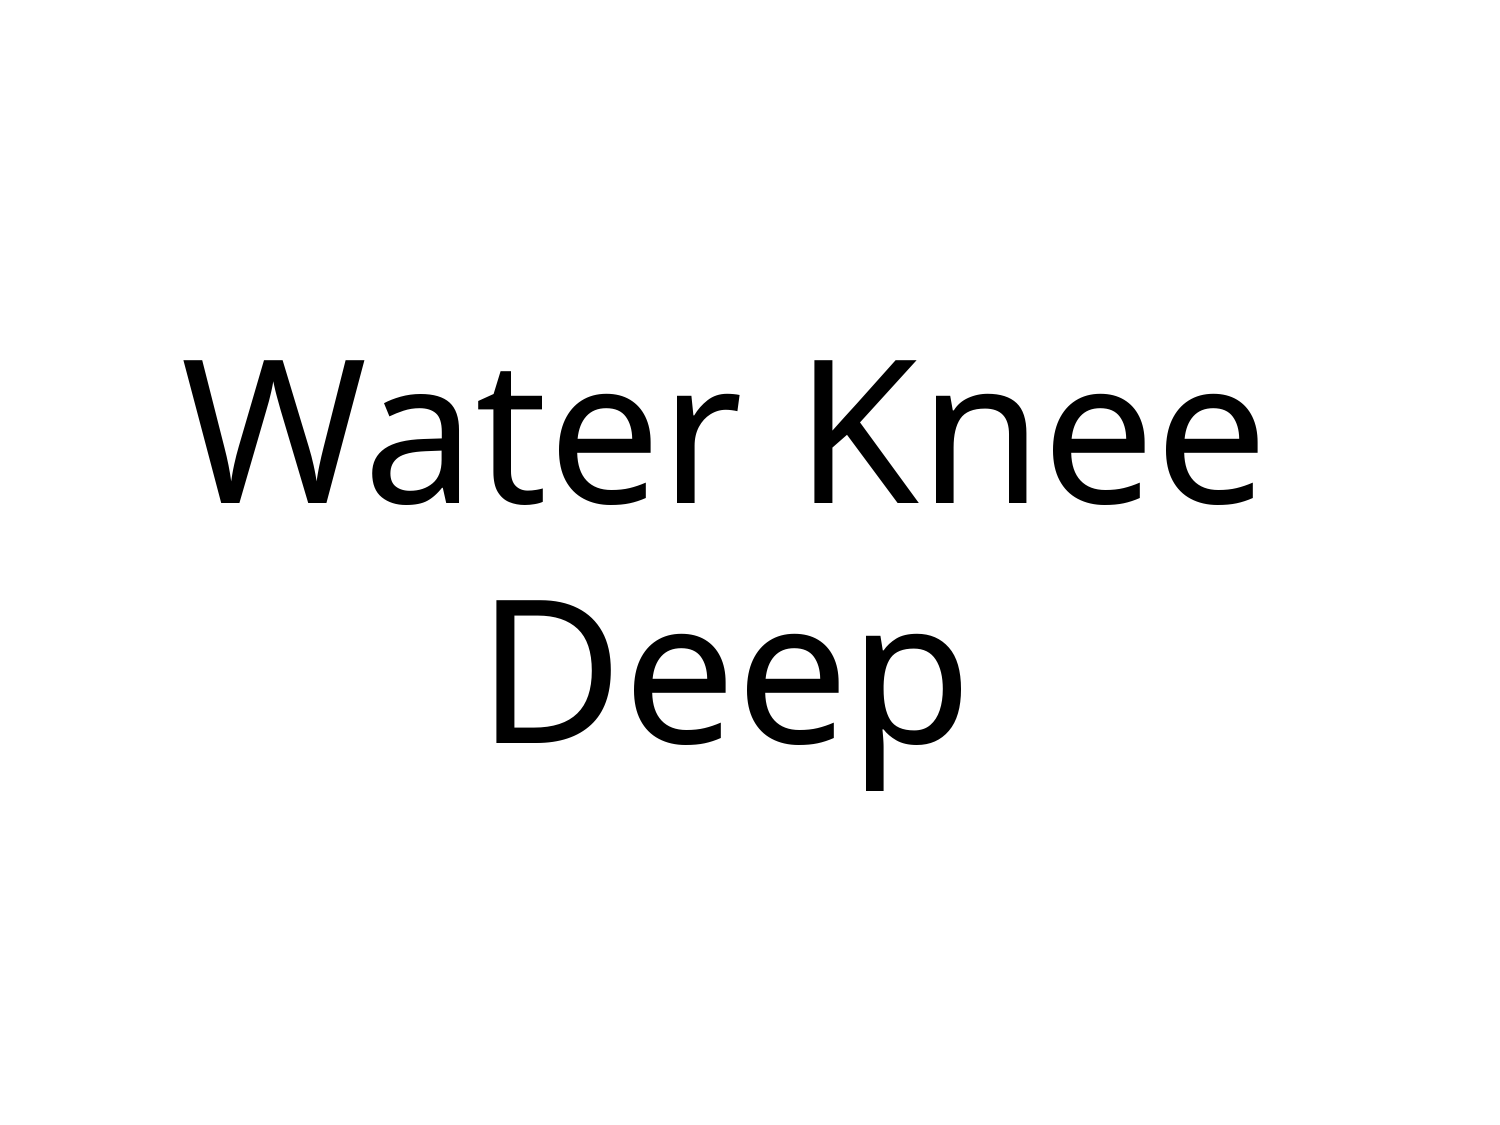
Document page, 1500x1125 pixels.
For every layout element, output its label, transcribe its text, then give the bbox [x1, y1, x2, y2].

title Water Knee Deep [50, 450, 1400, 638]
